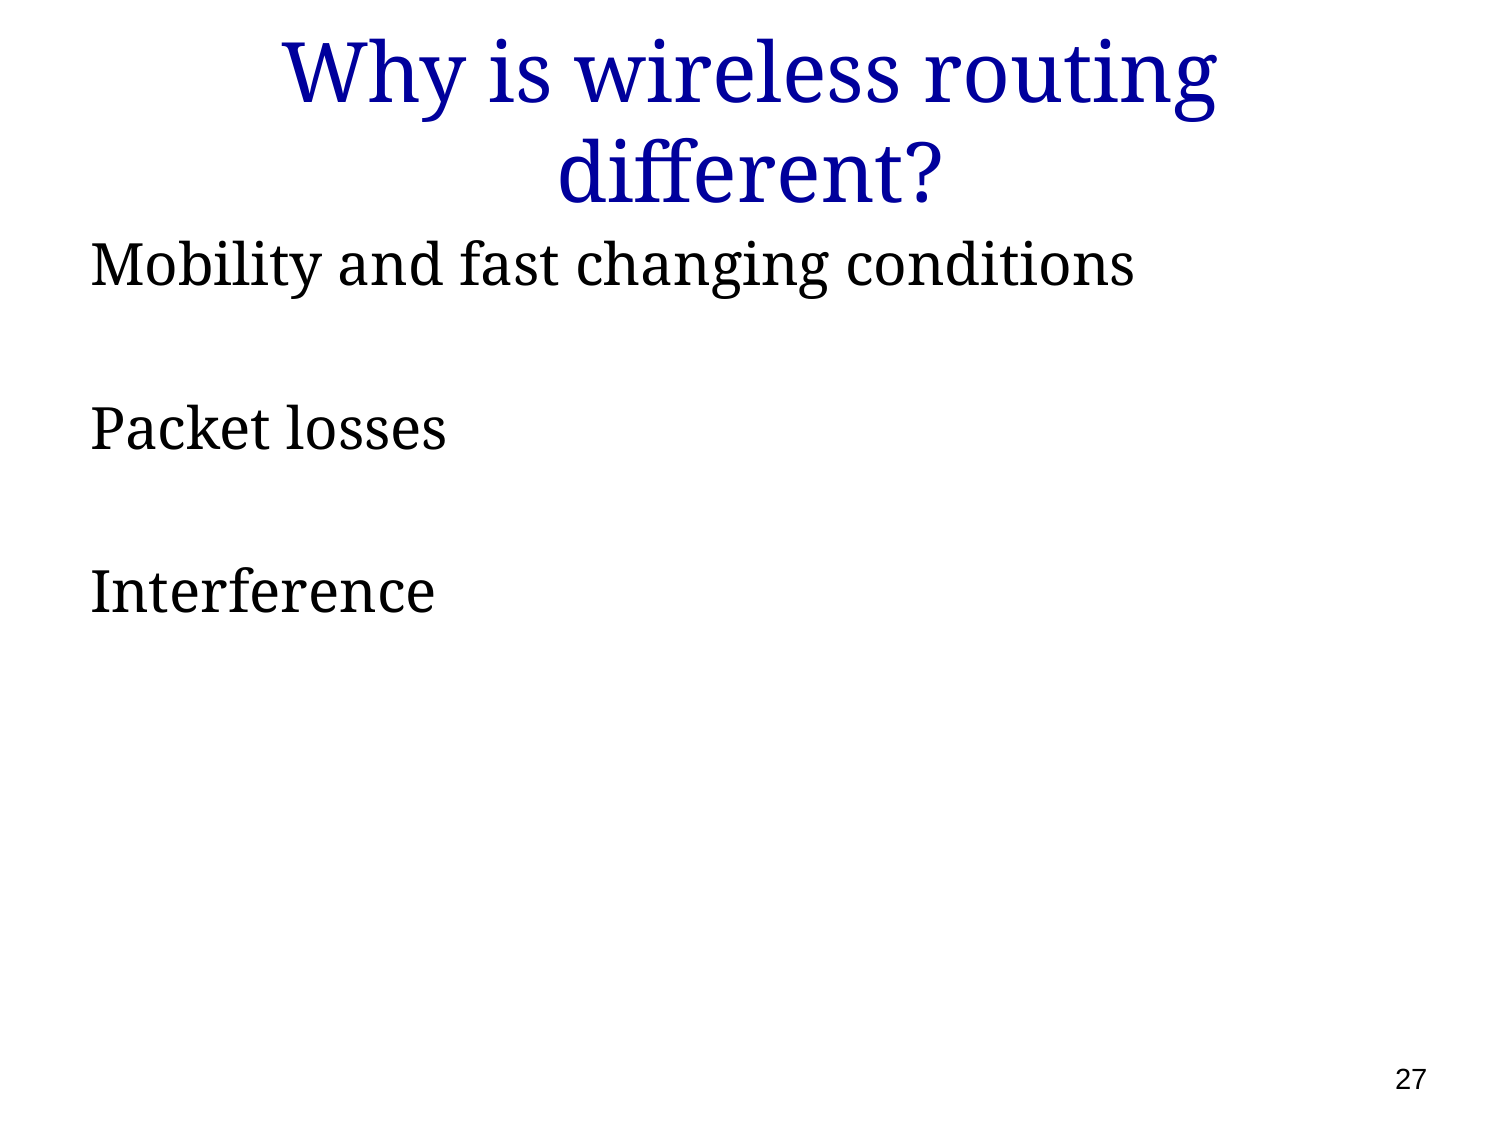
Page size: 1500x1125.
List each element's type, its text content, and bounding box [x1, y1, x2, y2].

list Mobility and fast changing conditions Packet losses Interference [74, 219, 1426, 963]
slide_number 27 [1092, 1024, 1443, 1103]
title Why is wireless routing different? [74, 47, 1426, 191]
